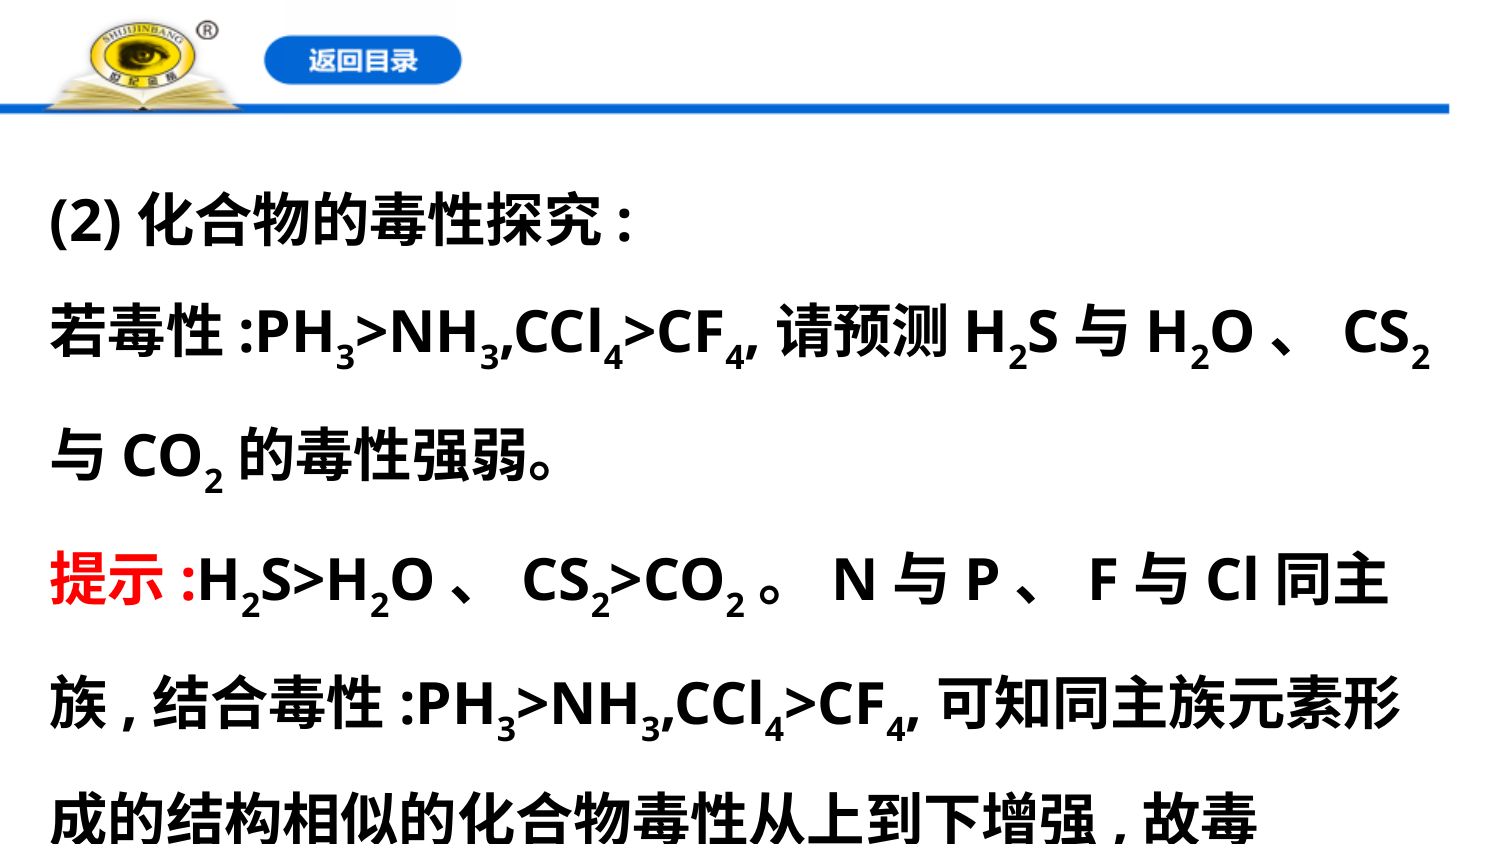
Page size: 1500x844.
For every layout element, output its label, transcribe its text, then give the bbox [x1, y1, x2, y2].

picture [0, 0, 1500, 844]
text_box (2)化合物的毒性探究: 若毒性:PH3>NH3,CCl4>CF4,请预测H2S与H2O、CS2与CO2的毒性强弱。 提示:H2S>H2O、CS2>CO2。N与P、F与Cl同主族,结合毒性:PH3>NH3,CCl4>CF4,可知同主族元素形成的结构相似的化合物毒性从上到下增强,故毒性:H2S>H2O、CS2>CO2。 [34, 140, 1460, 844]
